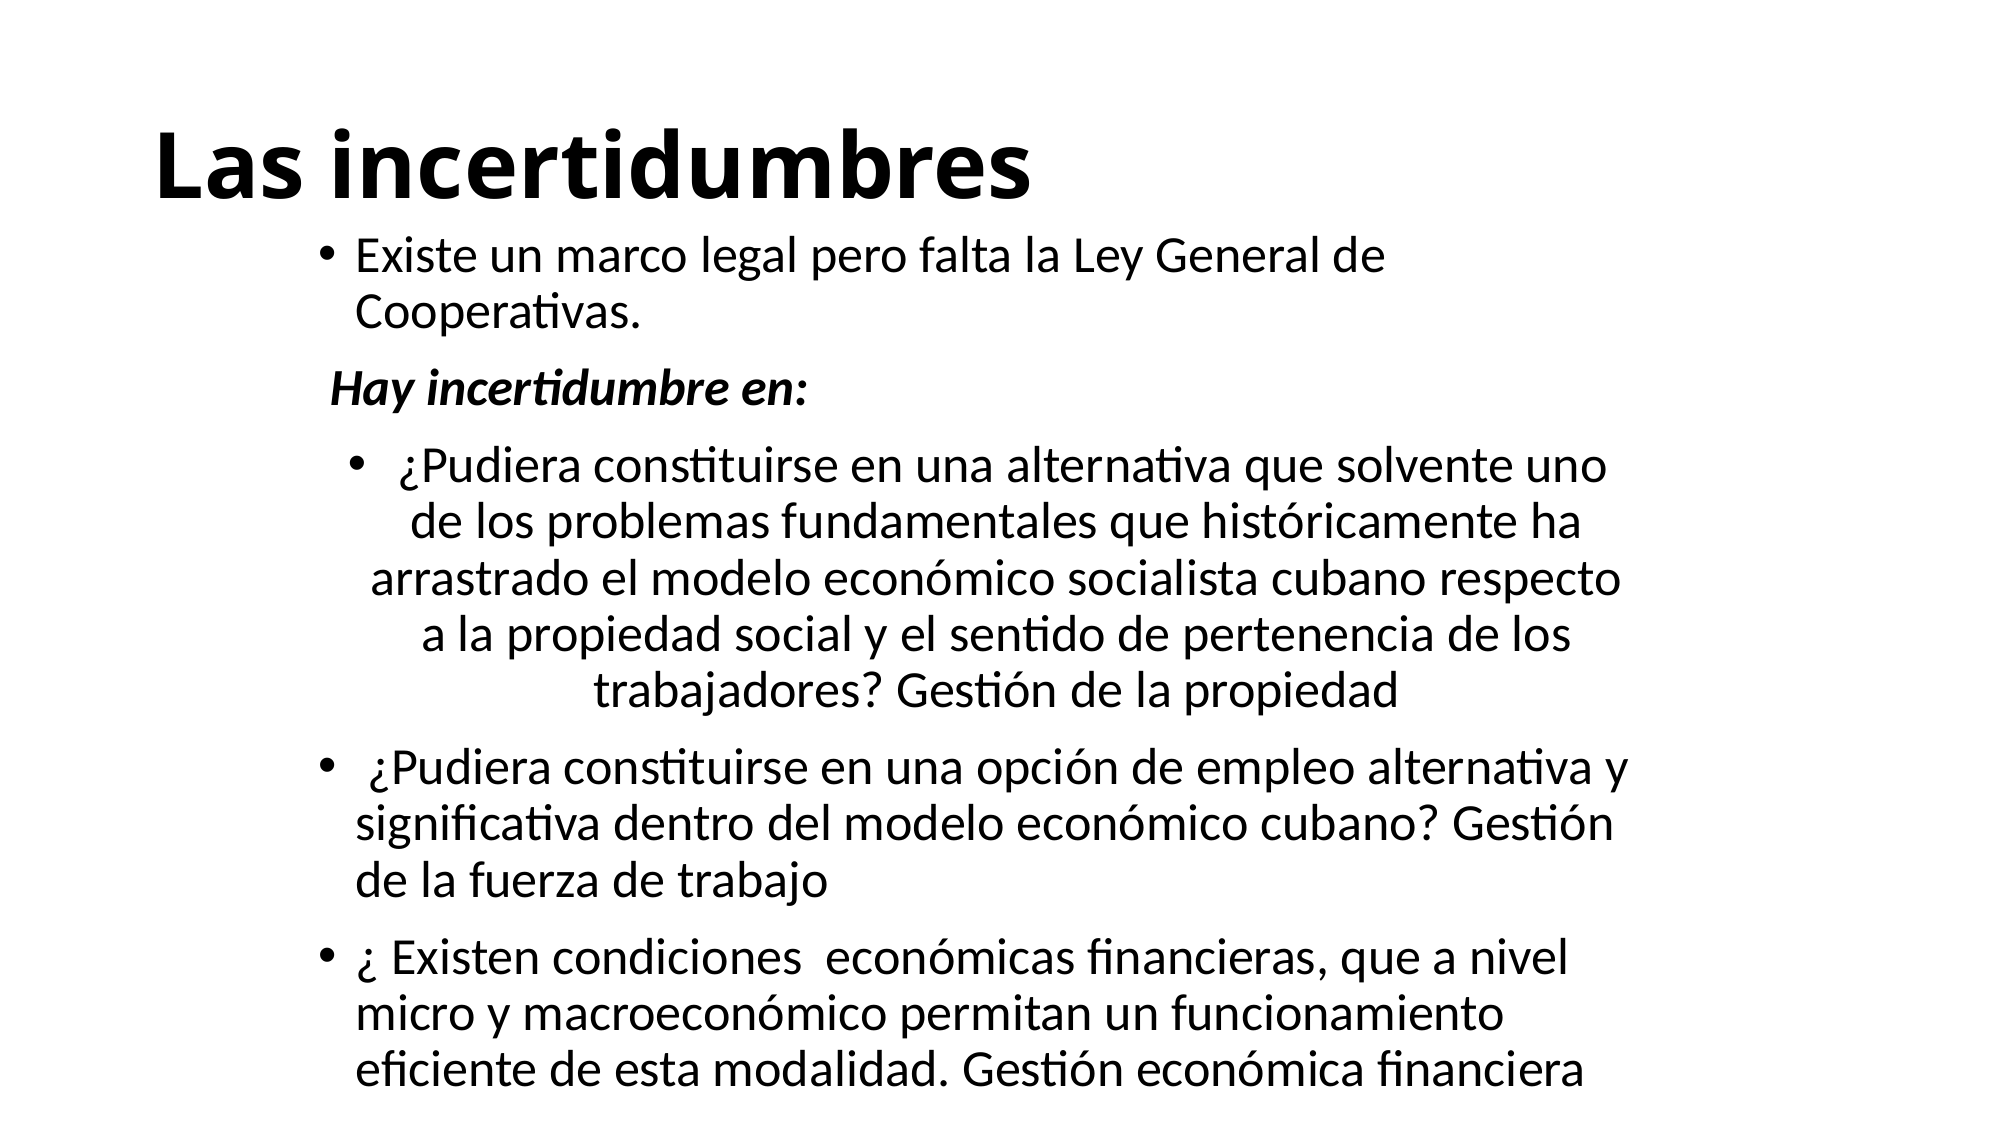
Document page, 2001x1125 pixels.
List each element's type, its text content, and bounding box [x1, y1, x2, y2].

list Existe un marco legal pero falta la Ley General de Cooperativas. Hay incertidumbre en: ¿Pudiera constituirse en una alternativa que solvente uno de los problemas fundamentales que históricamente ha arrastrado el modelo económico socialista cubano respecto a la propiedad social y el sentido de pertenencia de los trabajadores? Gestión de la propiedad ¿Pudiera constituirse en una opción de empleo alternativa y significativa dentro del modelo económico cubano? Gestión de la fuerza de trabajo ¿ Existen condiciones económicas financieras, que a nivel micro y macroeconómico permitan un funcionamiento eficiente de esta modalidad. Gestión económica financiera [303, 219, 1654, 1052]
title Las incertidumbres [137, 59, 1863, 278]
